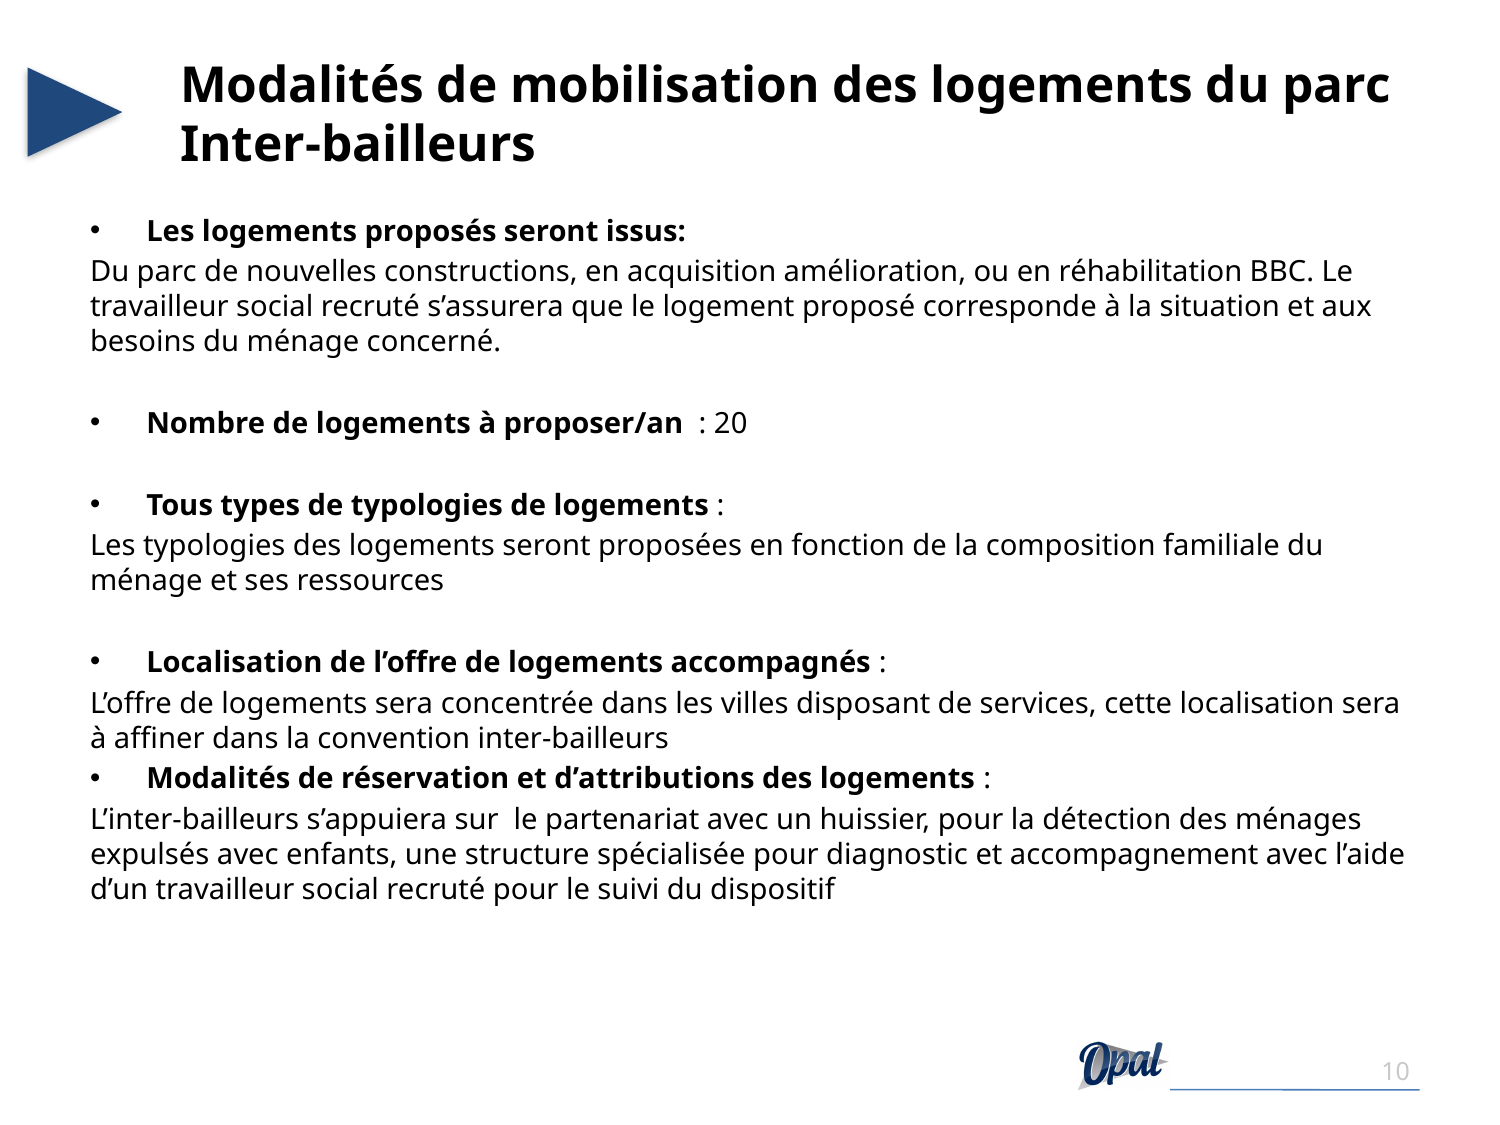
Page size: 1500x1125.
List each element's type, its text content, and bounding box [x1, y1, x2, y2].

slide_number 10 [1074, 1042, 1425, 1103]
title Modalités de mobilisation des logements du parc Inter-bailleurs [165, 45, 1425, 180]
list Les logements proposés seront issus: Du parc de nouvelles constructions, en acquisition amélioration, ou en réhabilitation BBC. Le travailleur social recruté s’assurera que le logement proposé corresponde à la situation et aux besoins du ménage concerné. Nombre de logements à proposer/an : 20 Tous types de typologies de logements : Les typologies des logements seront proposées en fonction de la composition familiale du ménage et ses ressources Localisation de l’offre de logements accompagnés : L’offre de logements sera concentrée dans les villes disposant de services, cette localisation sera à affiner dans la convention inter-bailleurs Modalités de réservation et d’attributions des logements : L’inter-bailleurs s’appuiera sur le partenariat avec un huissier, pour la détection des ménages expulsés avec enfants, une structure spécialisée pour diagnostic et accompagnement avec l’aide d’un travailleur social recruté pour le suivi du dispositif [75, 204, 1425, 1005]
